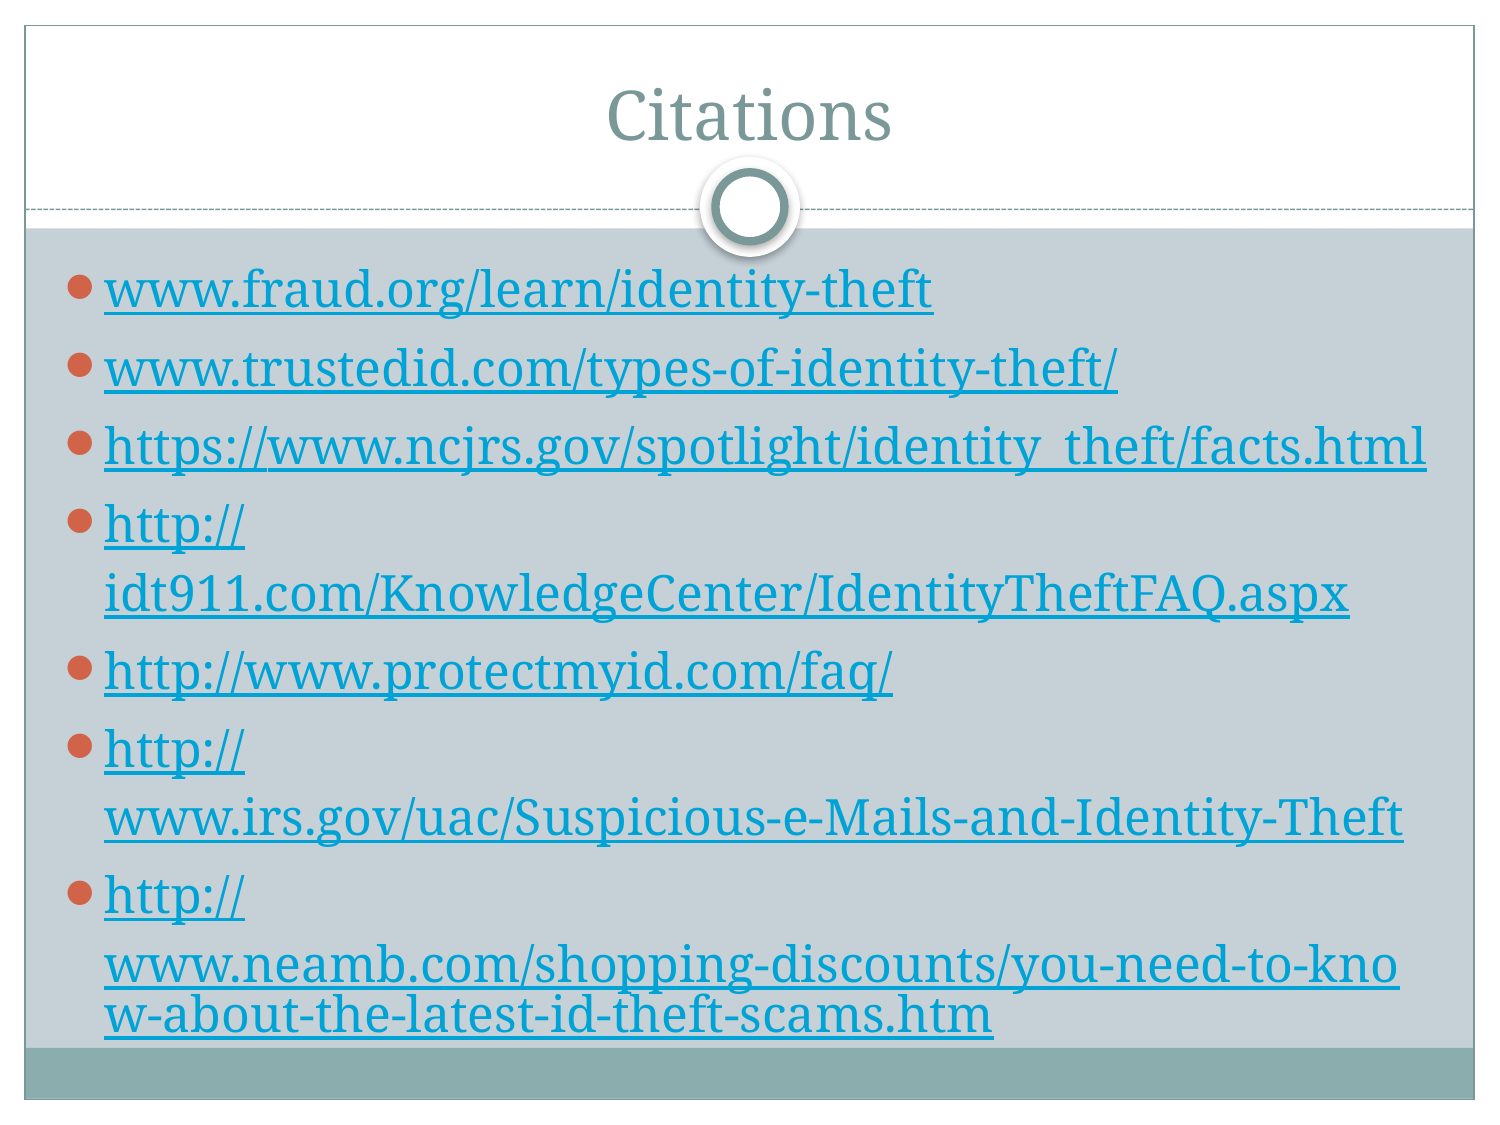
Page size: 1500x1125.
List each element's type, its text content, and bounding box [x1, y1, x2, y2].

title Citations [49, 37, 1450, 162]
list www.fraud.org/learn/identity-theft www.trustedid.com/types-of-identity-theft/ https://www.ncjrs.gov/spotlight/identity_theft/facts.html http://idt911.com/KnowledgeCenter/IdentityTheftFAQ.aspx http://www.protectmyid.com/faq/ http://www.irs.gov/uac/Suspicious-e-Mails-and-Identity-Theft http://www.neamb.com/shopping-discounts/you-need-to-know-about-the-latest-id-theft-scams.htm [49, 250, 1445, 1038]
